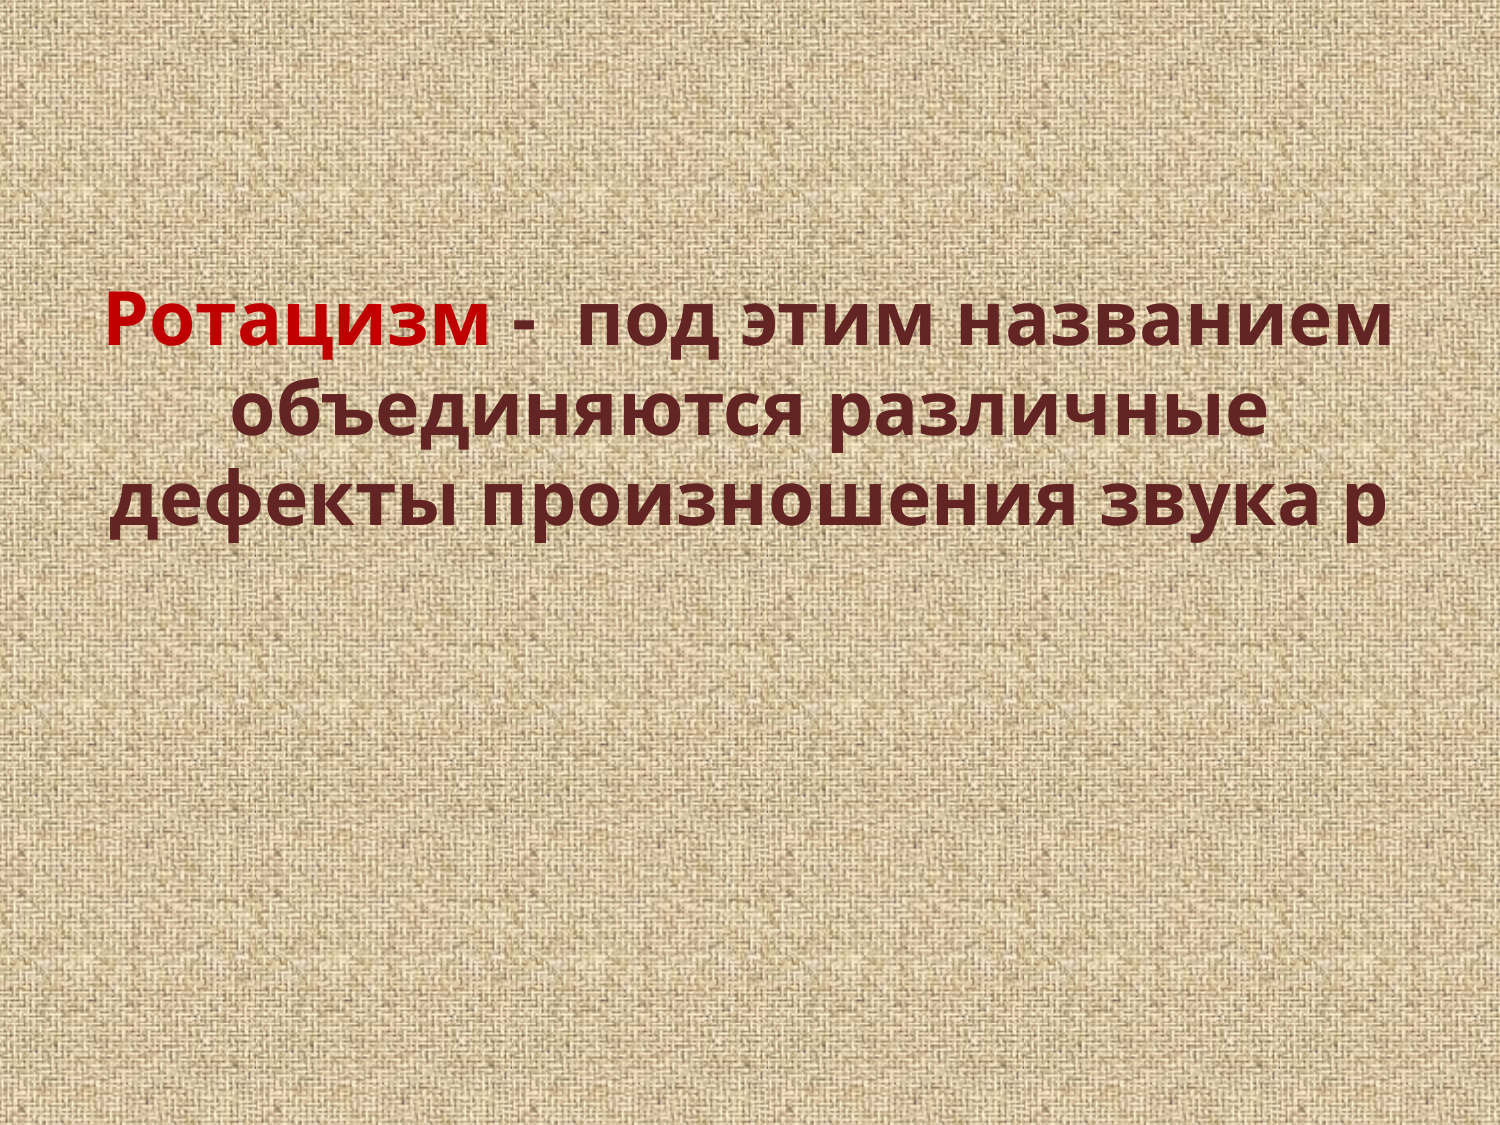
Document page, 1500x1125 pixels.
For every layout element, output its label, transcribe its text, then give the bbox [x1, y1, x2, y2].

list Ротацизм - под этим названием объединяются различные дефекты произношения звука р [75, 262, 1425, 1005]
